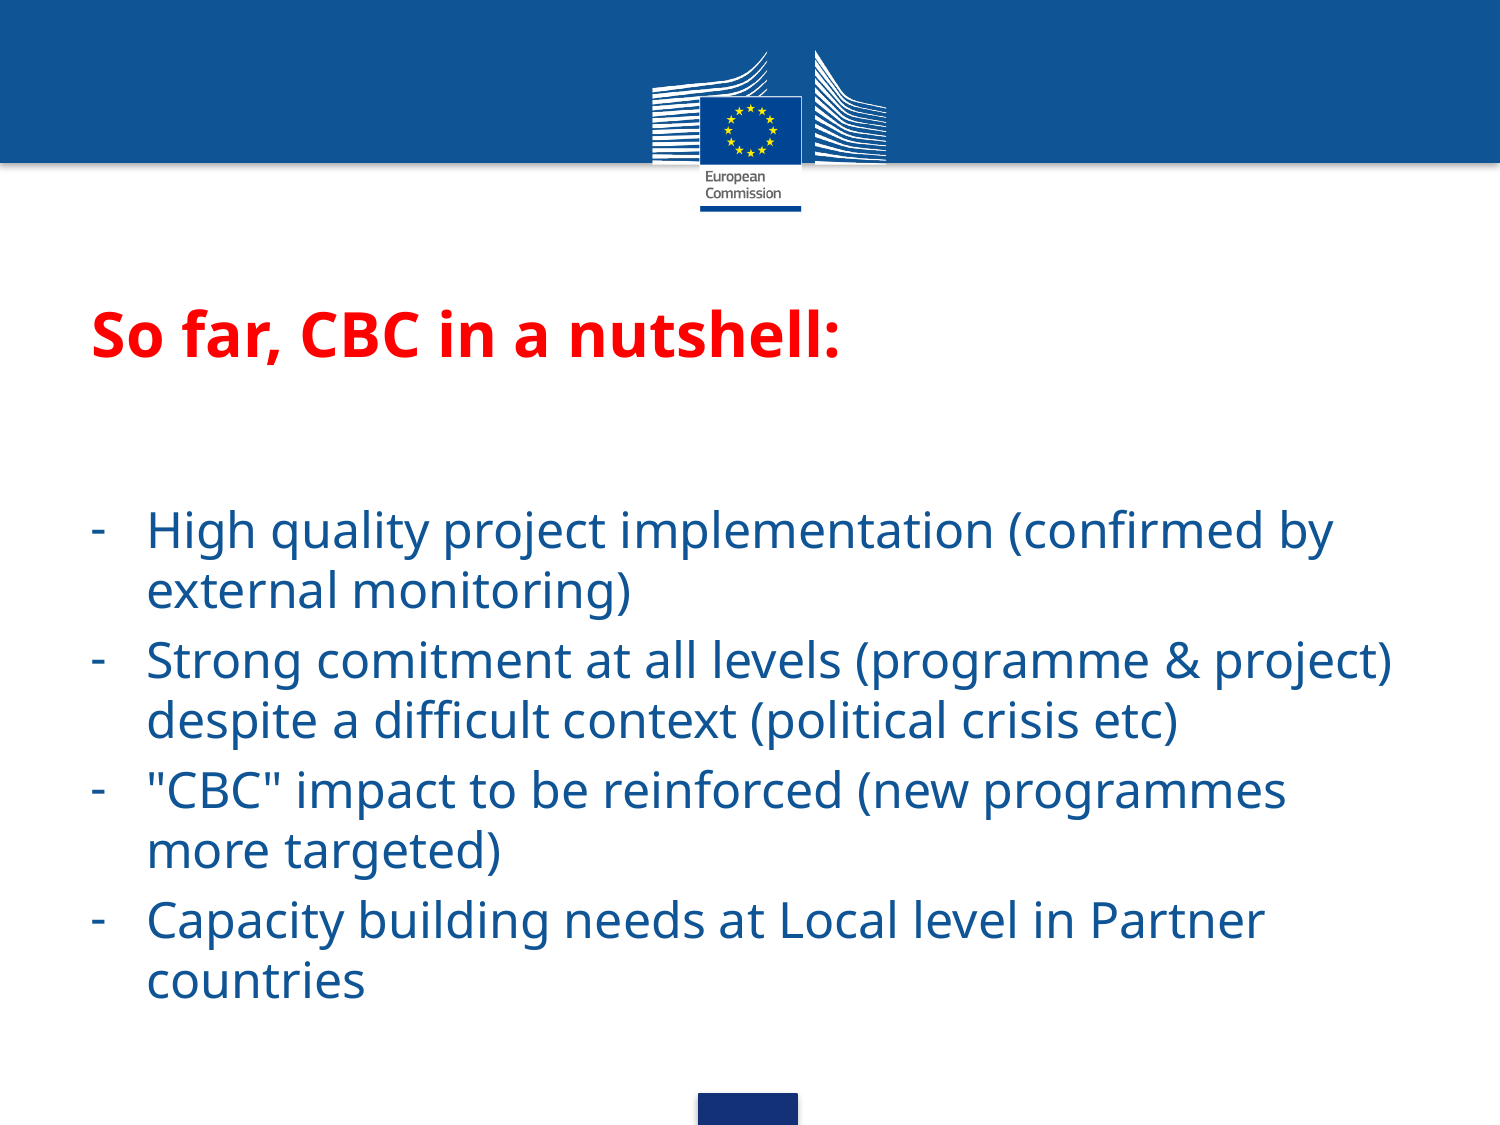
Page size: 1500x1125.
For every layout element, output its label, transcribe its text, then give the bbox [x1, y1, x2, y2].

list High quality project implementation (confirmed by external monitoring) Strong comitment at all levels (programme & project) despite a difficult context (political crisis etc) "CBC" impact to be reinforced (new programmes more targeted) Capacity building needs at Local level in Partner countries [74, 420, 1426, 1018]
title So far, CBC in a nutshell: [76, 255, 1428, 410]
